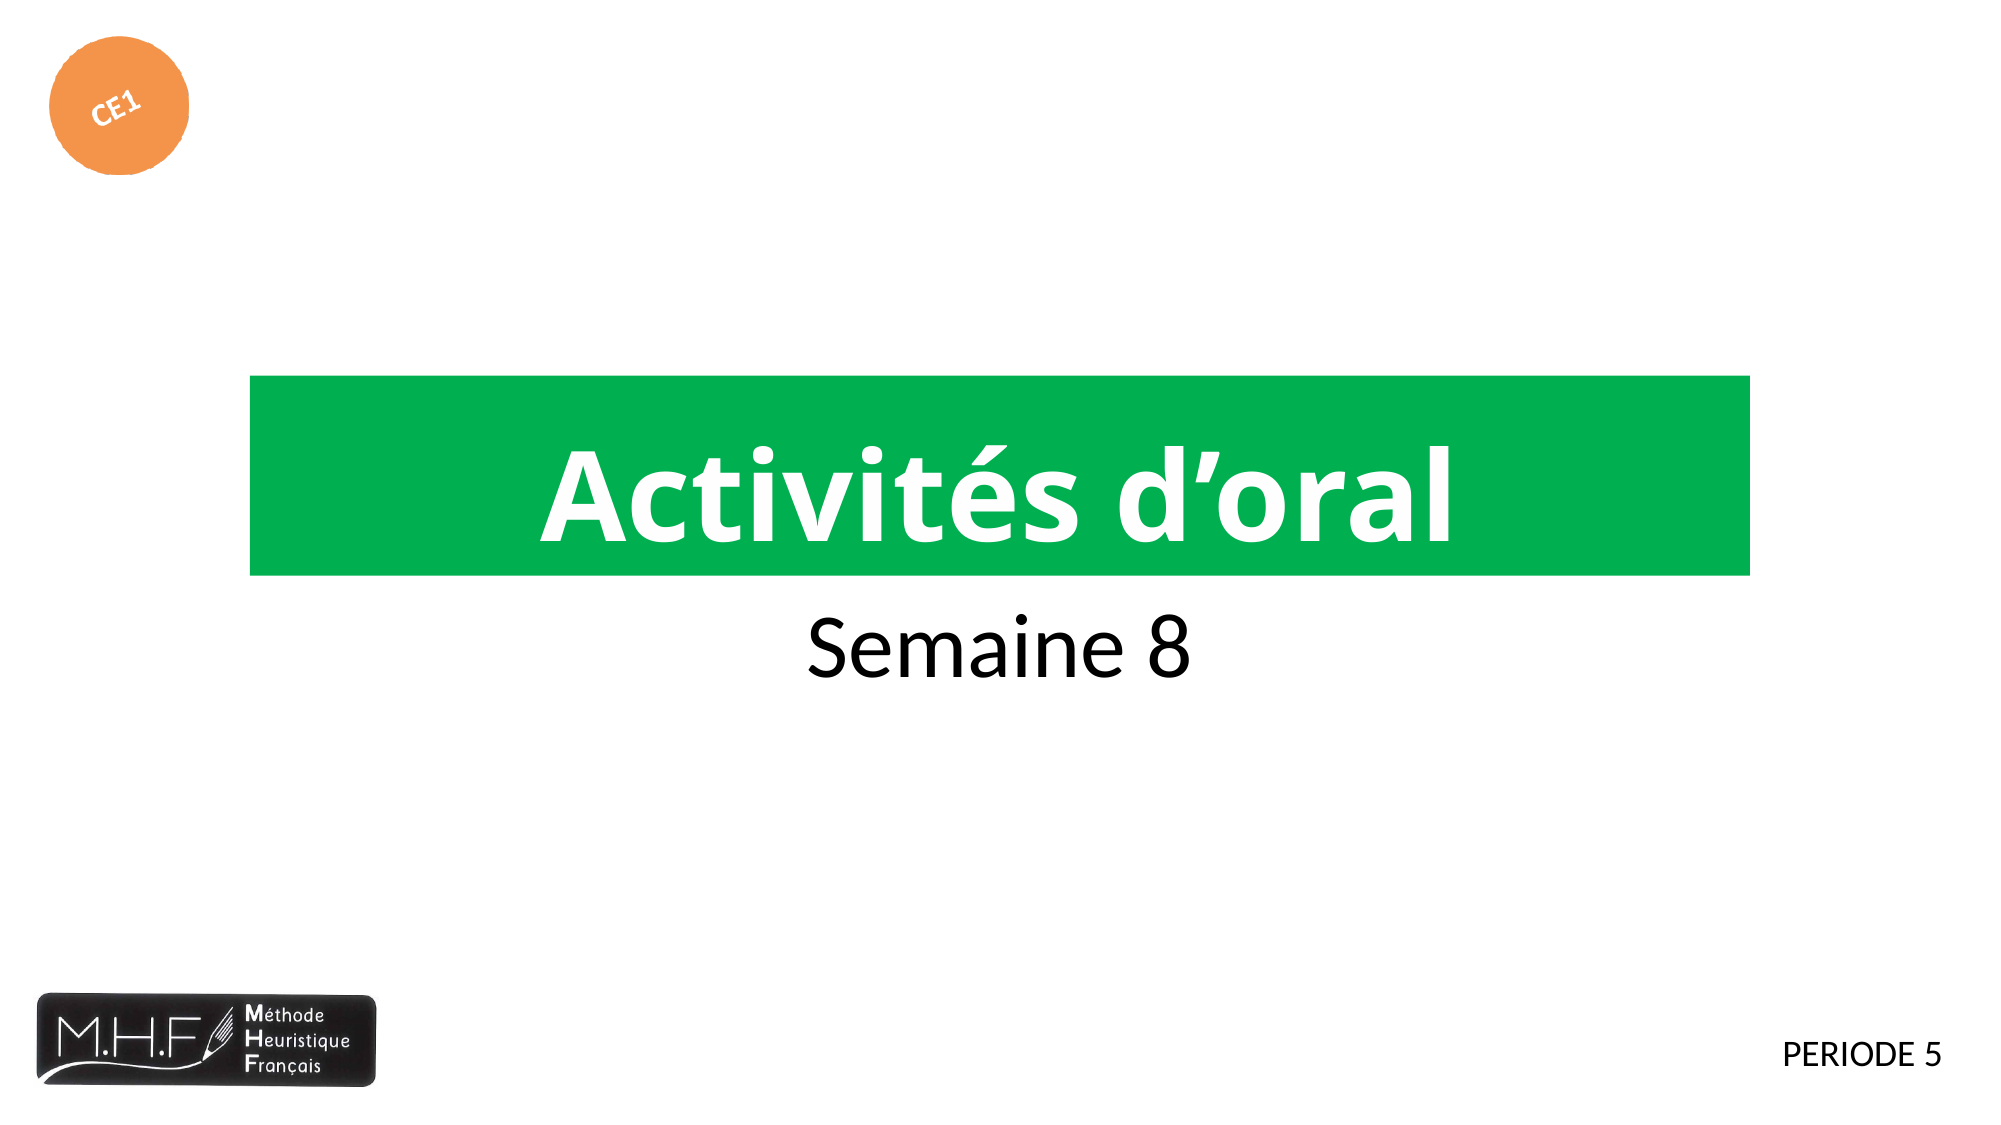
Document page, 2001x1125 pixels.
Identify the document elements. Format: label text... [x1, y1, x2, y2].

picture [49, 36, 189, 175]
picture [33, 990, 379, 1089]
subtitle Semaine 8 [249, 590, 1750, 863]
title Activités d’oral [249, 375, 1750, 576]
text_box PERIODE 5 [1362, 1021, 1967, 1082]
